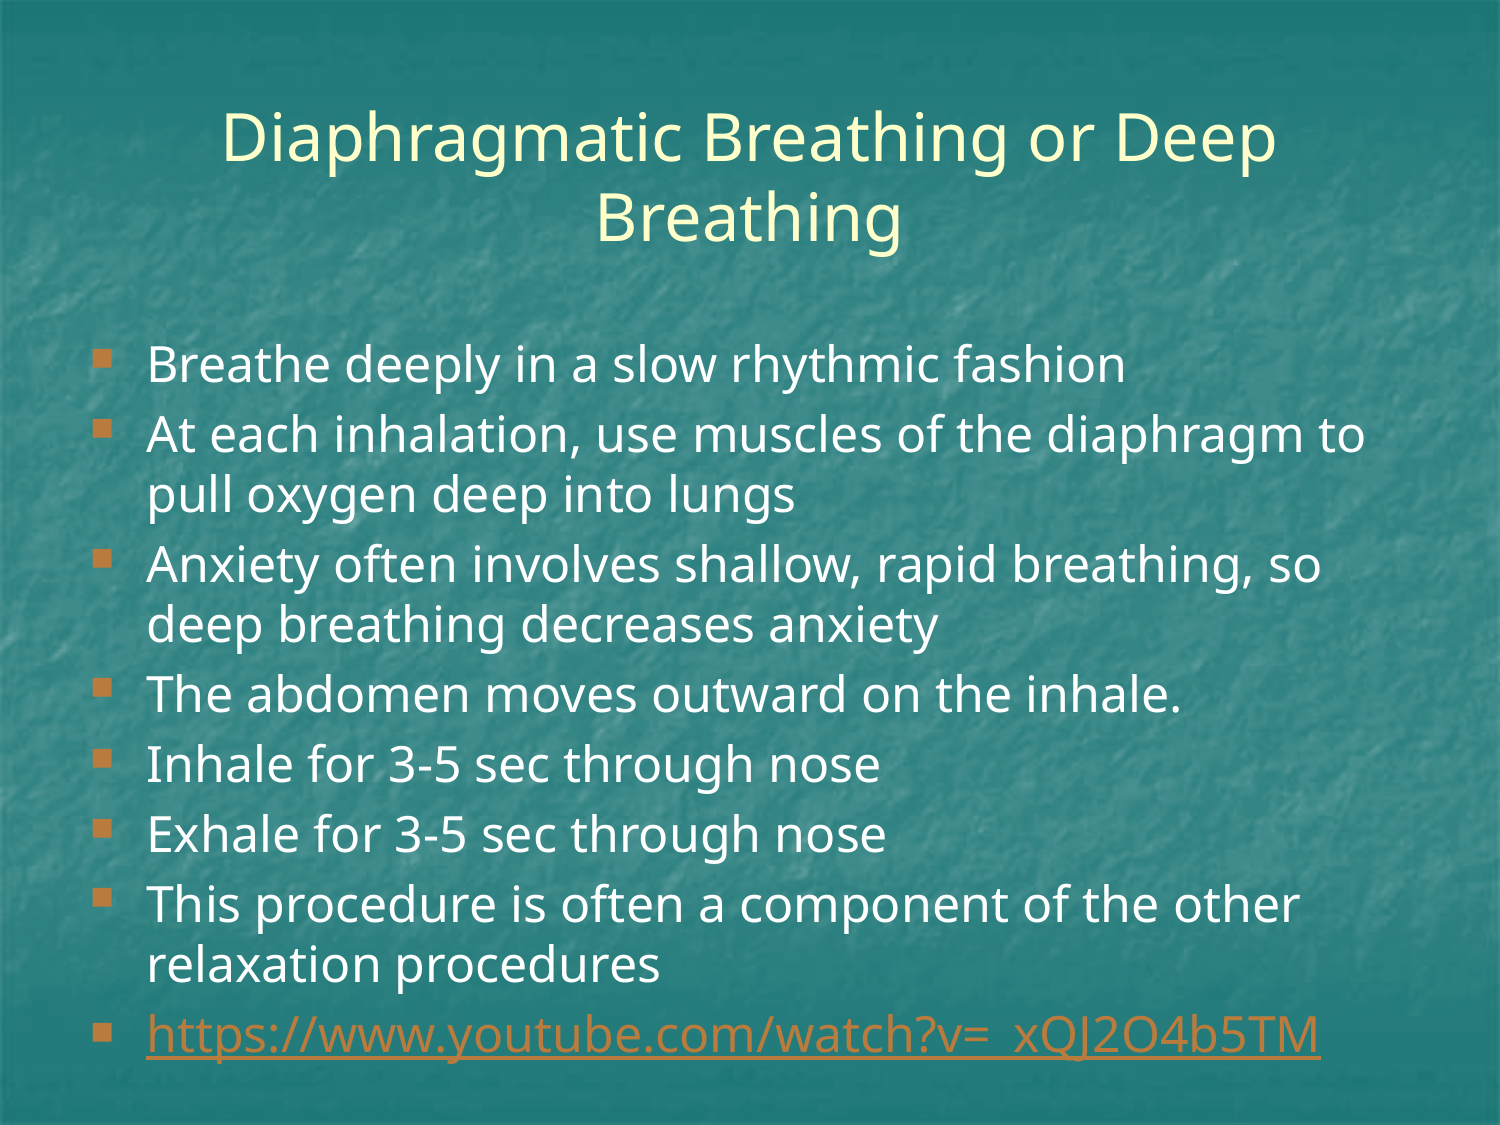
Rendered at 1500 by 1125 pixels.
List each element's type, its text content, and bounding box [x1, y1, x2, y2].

list Breathe deeply in a slow rhythmic fashion At each inhalation, use muscles of the diaphragm to pull oxygen deep into lungs Anxiety often involves shallow, rapid breathing, so deep breathing decreases anxiety The abdomen moves outward on the inhale. Inhale for 3-5 sec through nose Exhale for 3-5 sec through nose This procedure is often a component of the other relaxation procedures https://www.youtube.com/watch?v=_xQJ2O4b5TM [74, 324, 1426, 1001]
title Diaphragmatic Breathing or Deep Breathing [74, 62, 1426, 288]
